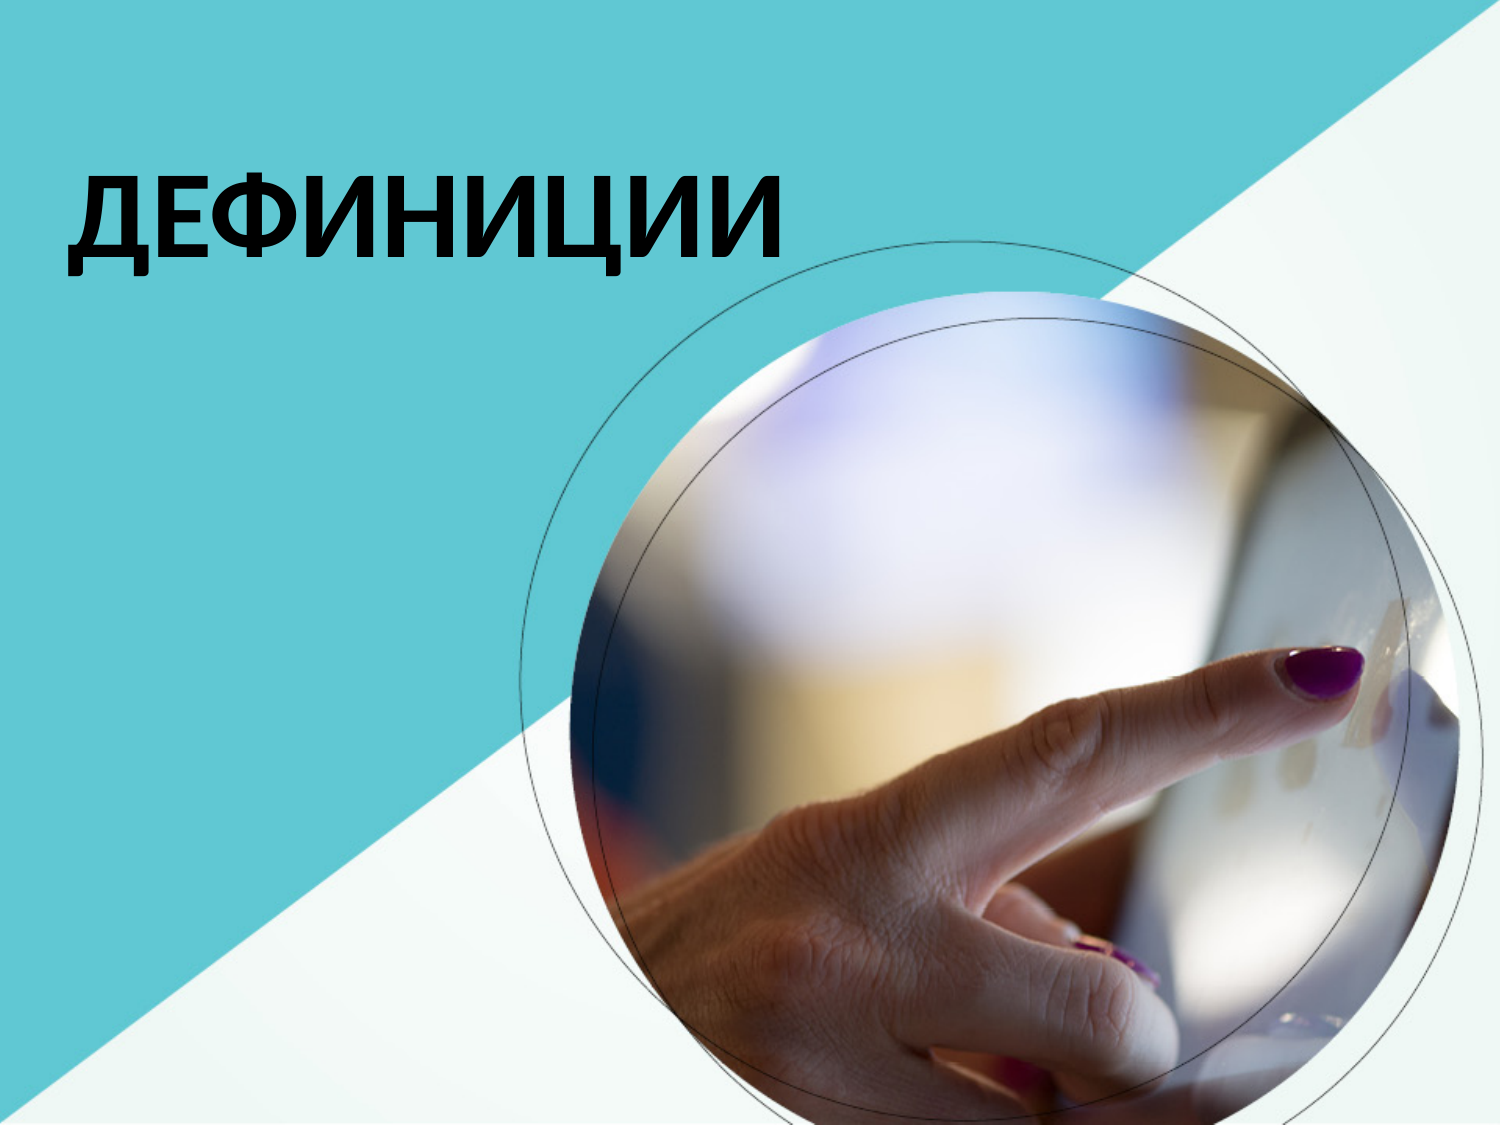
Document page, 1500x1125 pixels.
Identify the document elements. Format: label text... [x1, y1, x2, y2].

text_box ДЕФИНИЦИИ [53, 125, 833, 291]
picture [0, 0, 1500, 1125]
